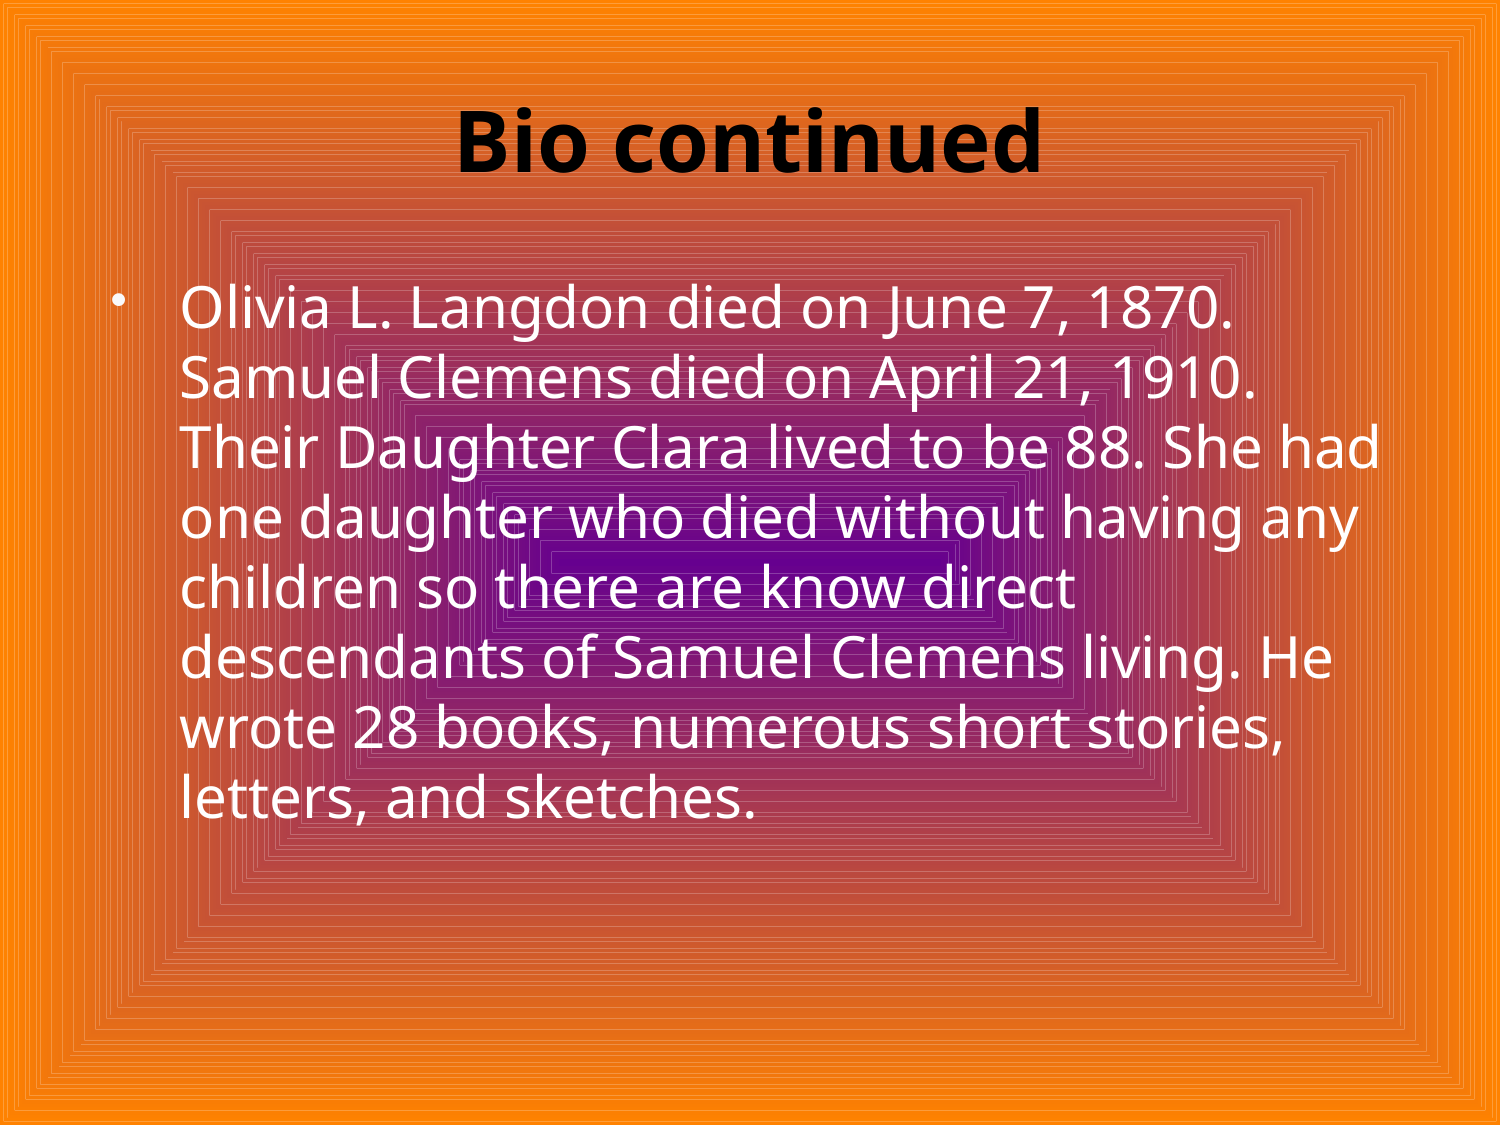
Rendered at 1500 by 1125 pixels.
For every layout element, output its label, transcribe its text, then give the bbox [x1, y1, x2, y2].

title Bio continued [75, 45, 1425, 233]
list Olivia L. Langdon died on June 7, 1870. Samuel Clemens died on April 21, 1910. Their Daughter Clara lived to be 88. She had one daughter who died without having any children so there are know direct descendants of Samuel Clemens living. He wrote 28 books, numerous short stories, letters, and sketches. [75, 262, 1425, 1035]
